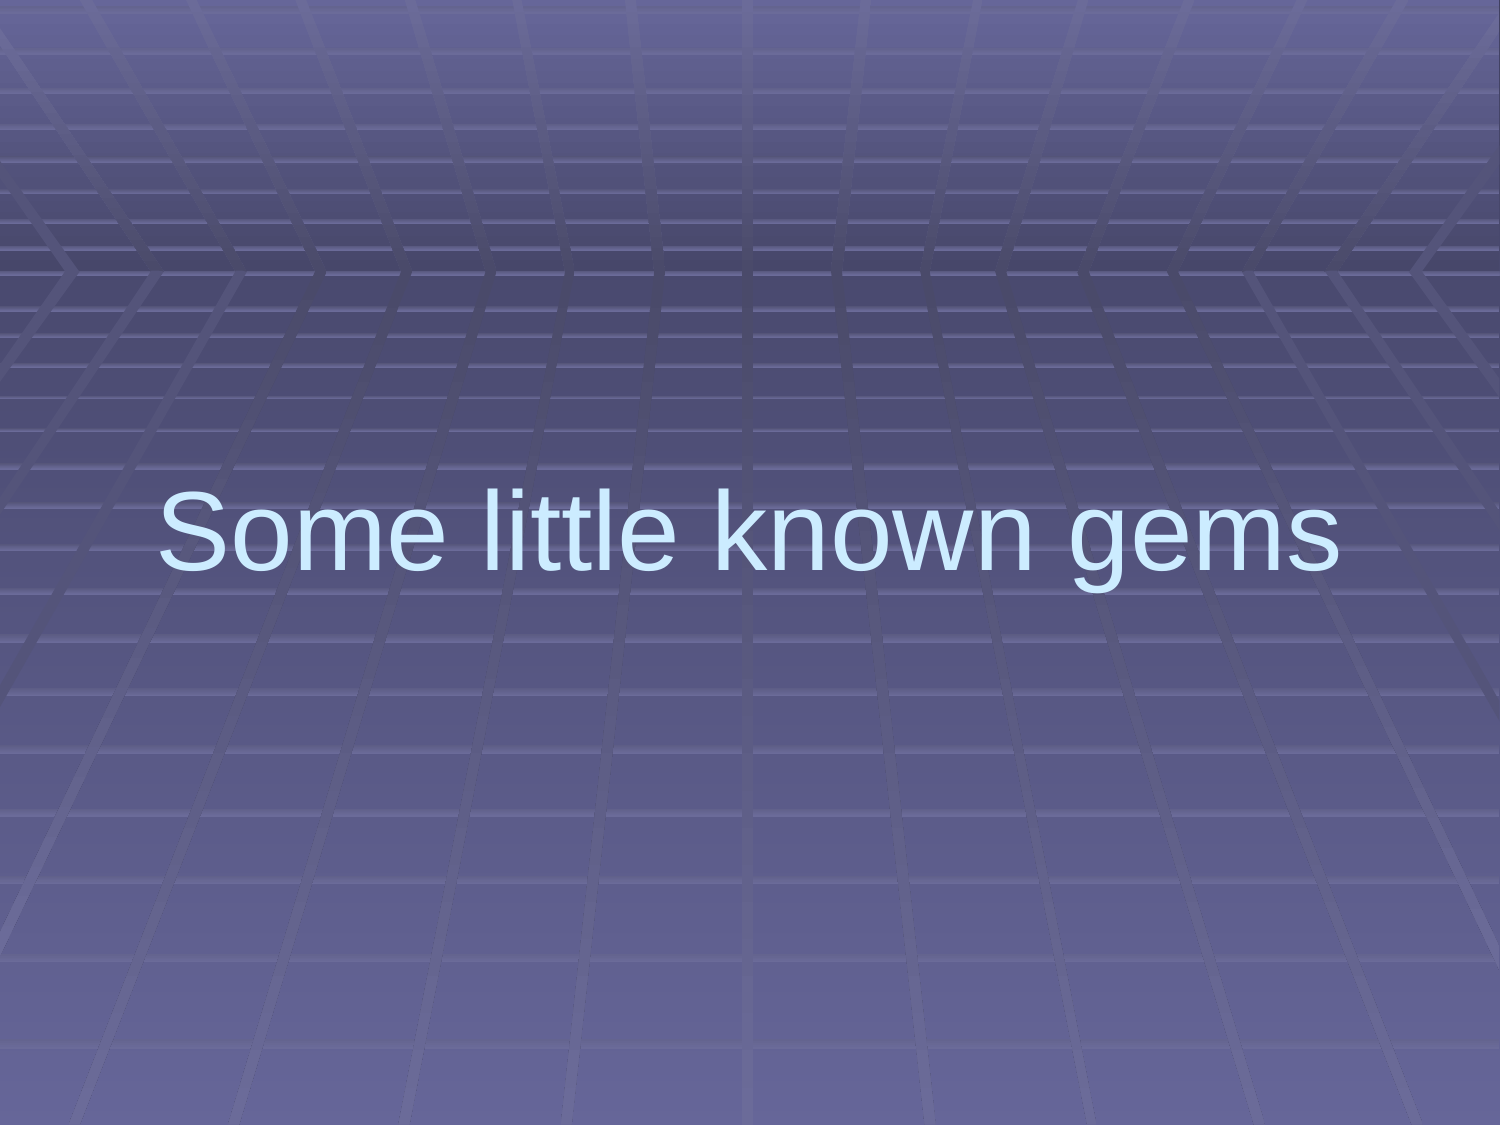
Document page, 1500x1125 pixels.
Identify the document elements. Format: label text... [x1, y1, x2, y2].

title Some little known gems [74, 314, 1425, 601]
